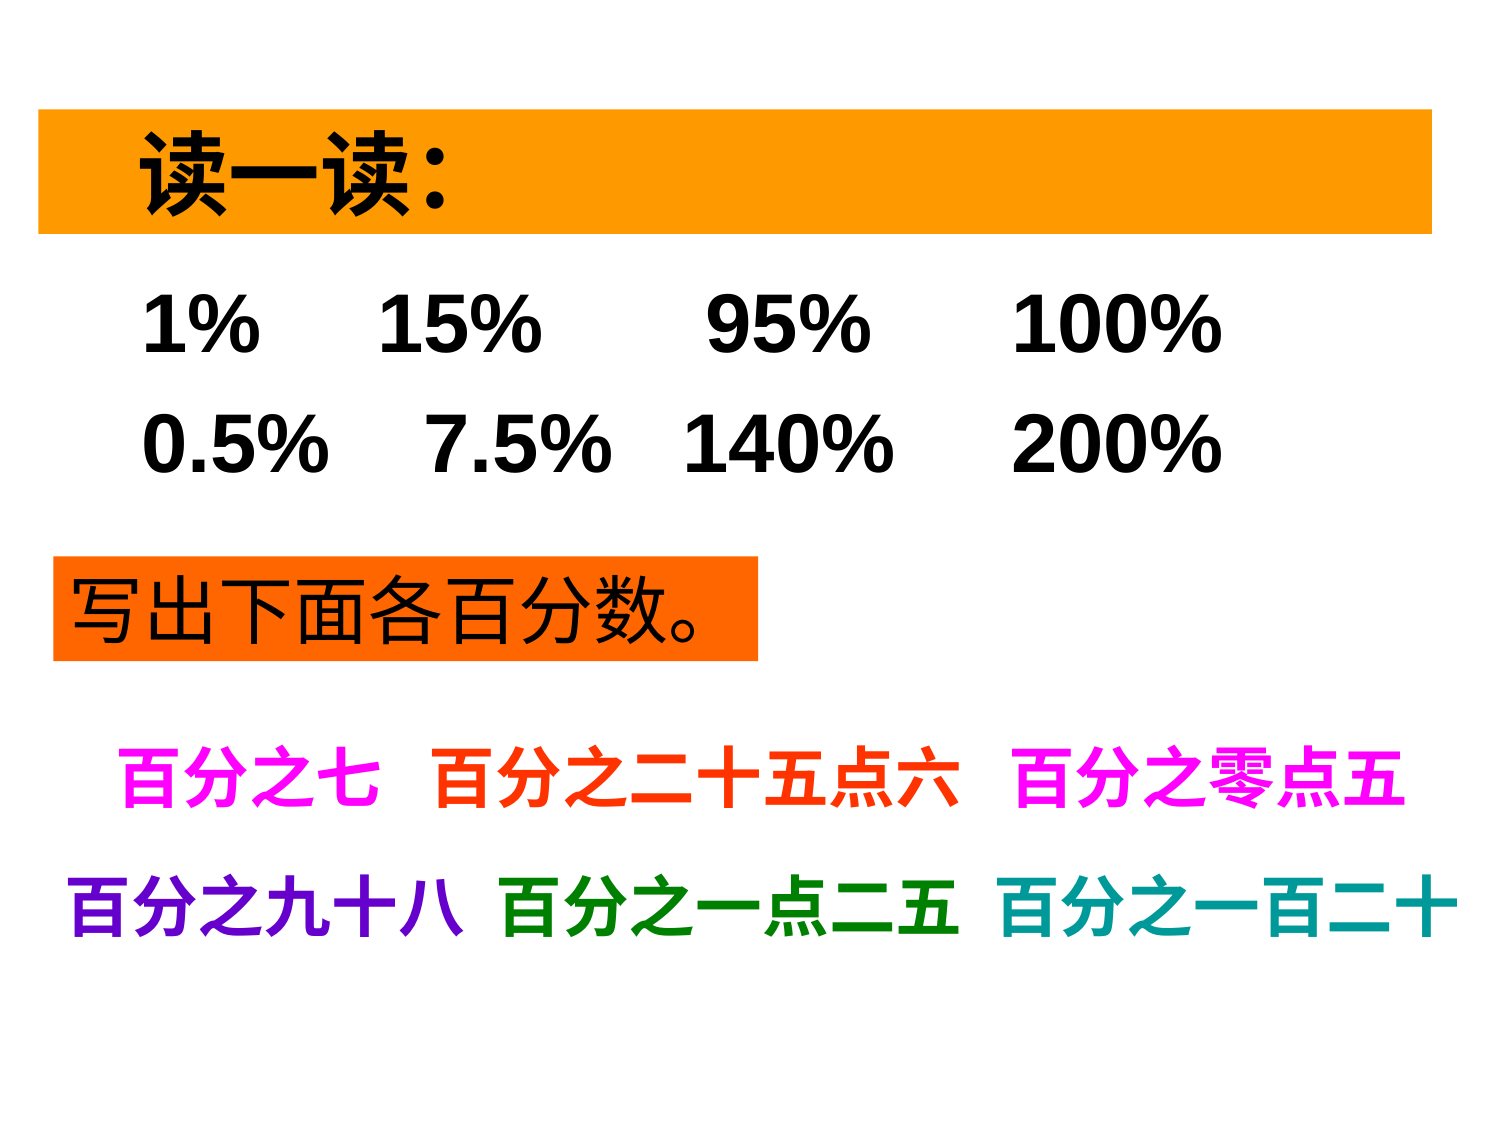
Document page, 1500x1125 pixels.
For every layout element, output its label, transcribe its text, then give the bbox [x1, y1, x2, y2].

text_box 读一读： [38, 109, 1432, 234]
text_box 百分之七 百分之二十五点六 百分之零点五 百分之九十八 百分之一点二五 百分之一百二十 [0, 743, 1500, 953]
text_box 写出下面各百分数。 [53, 556, 759, 662]
text_box 1% 15% 95% 100% 0.5% 7.5% 140% 200% [126, 241, 1306, 537]
